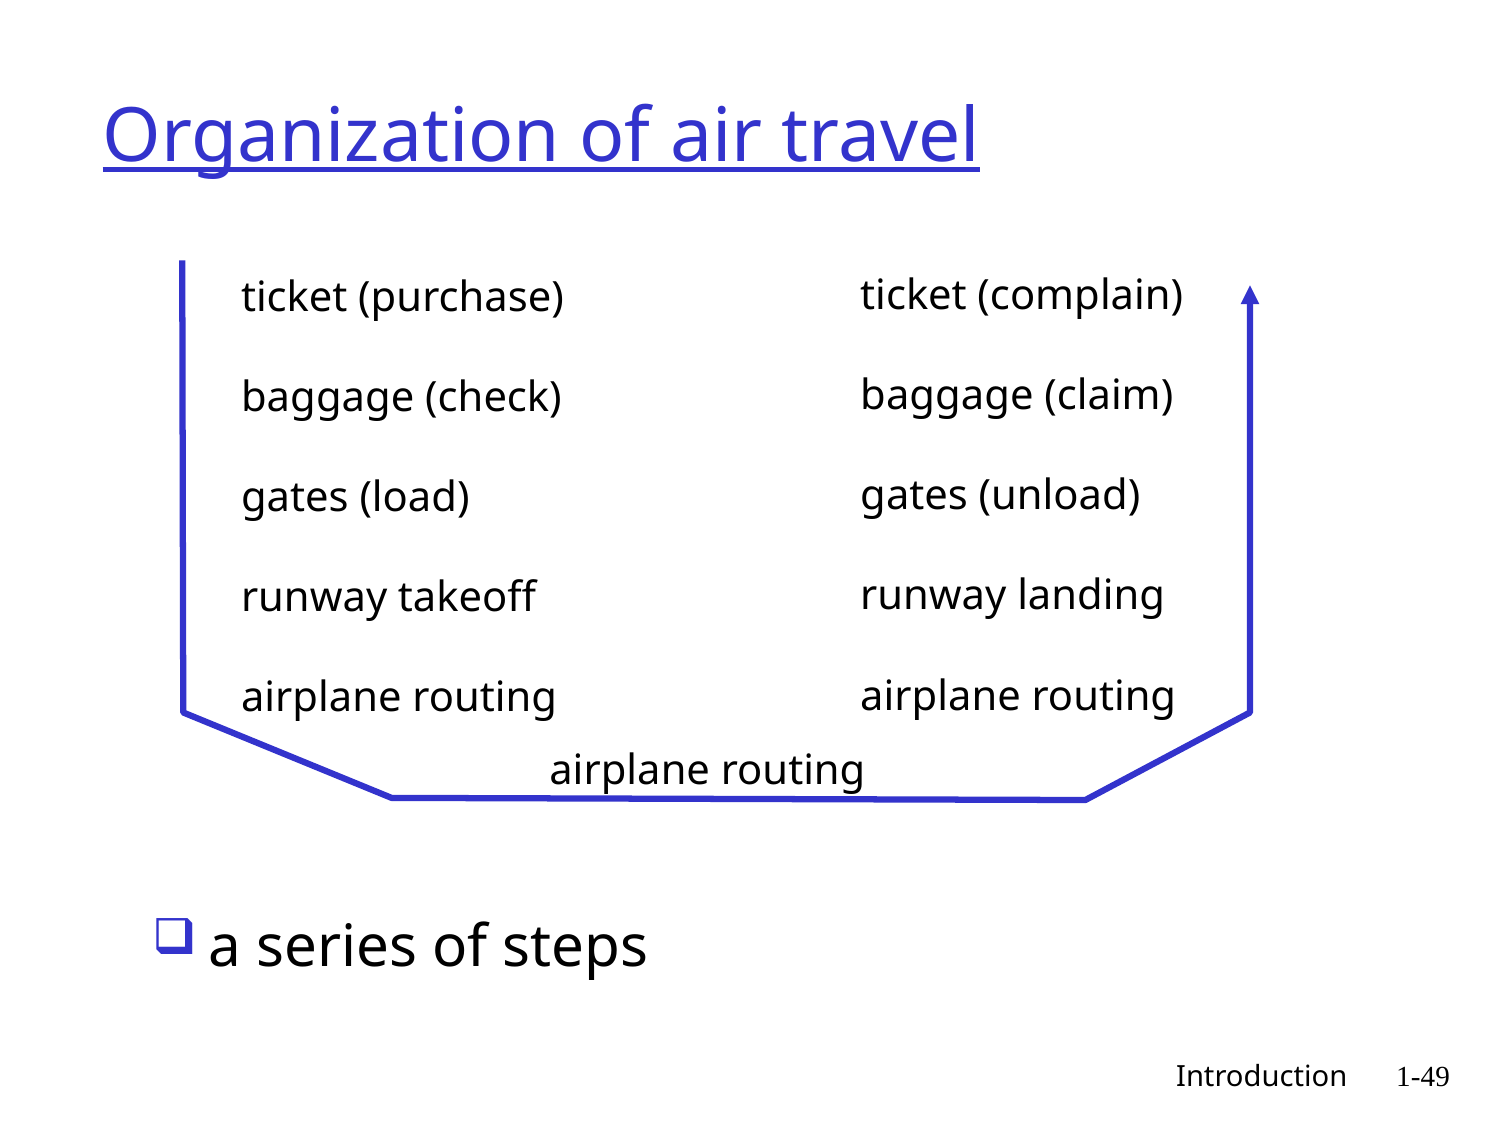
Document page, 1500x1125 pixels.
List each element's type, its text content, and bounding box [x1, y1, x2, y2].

footer Introduction [887, 1049, 1362, 1125]
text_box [181, 260, 1251, 801]
slide_number 1-49 [1362, 1049, 1466, 1125]
list a series of steps [137, 900, 1413, 990]
title Organization of air travel [87, 37, 1363, 226]
